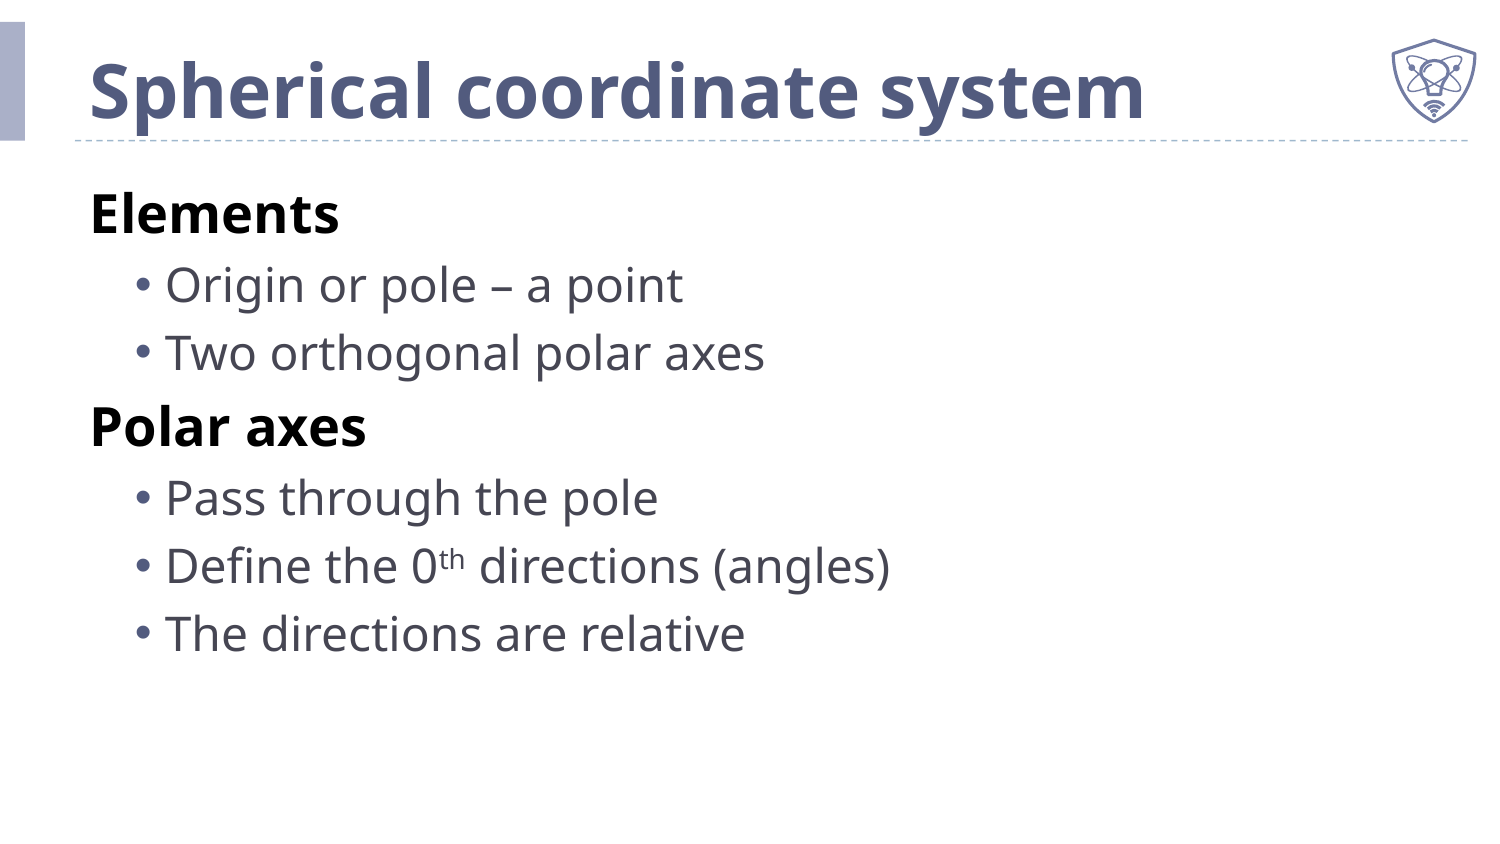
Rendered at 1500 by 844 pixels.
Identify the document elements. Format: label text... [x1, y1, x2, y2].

title Spherical coordinate system [75, 18, 1475, 141]
list Elements Origin or pole – a point Two orthogonal polar axes Polar axes Pass through the pole Define the 0th directions (angles) The directions are relative [75, 171, 1475, 835]
